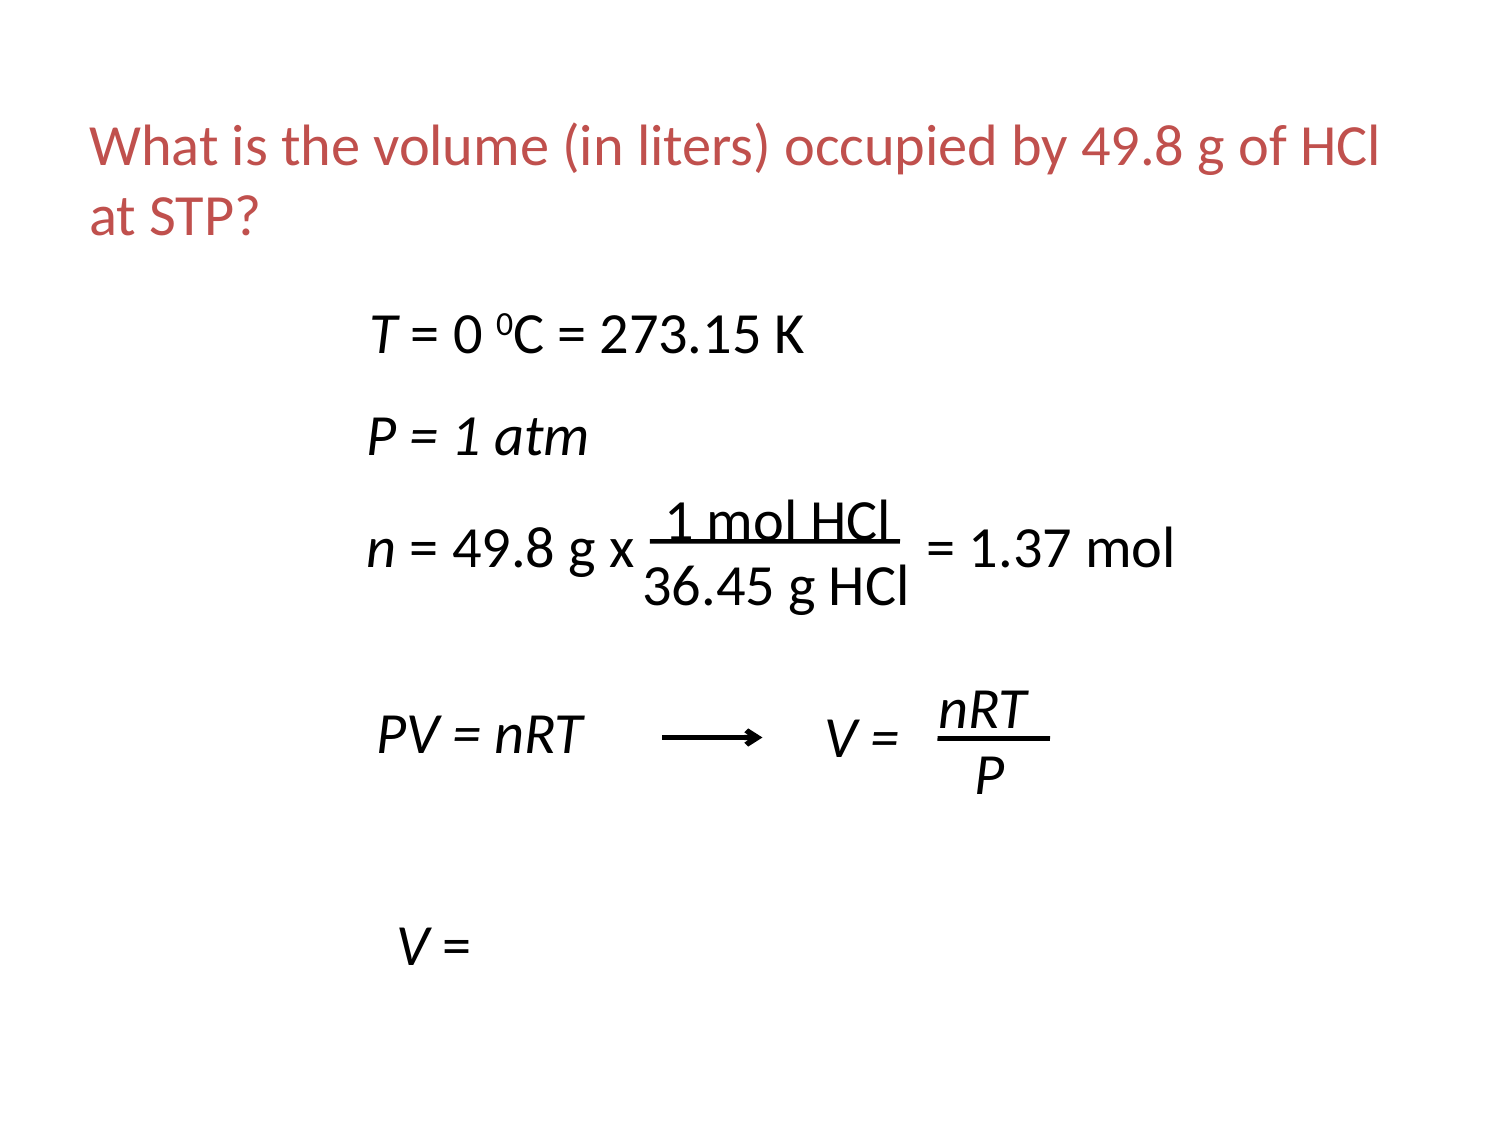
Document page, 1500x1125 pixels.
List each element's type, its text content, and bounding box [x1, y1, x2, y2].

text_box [808, 662, 1051, 816]
text_box PV = nRT [361, 687, 599, 773]
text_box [349, 474, 1194, 626]
text_box What is the volume (in liters) occupied by 49.8 g of HCl at STP? [75, 99, 1450, 255]
text_box V = [381, 900, 487, 985]
text_box T = 0 0C = 273.15 K [354, 287, 821, 373]
text_box P = 1 atm [351, 389, 606, 473]
